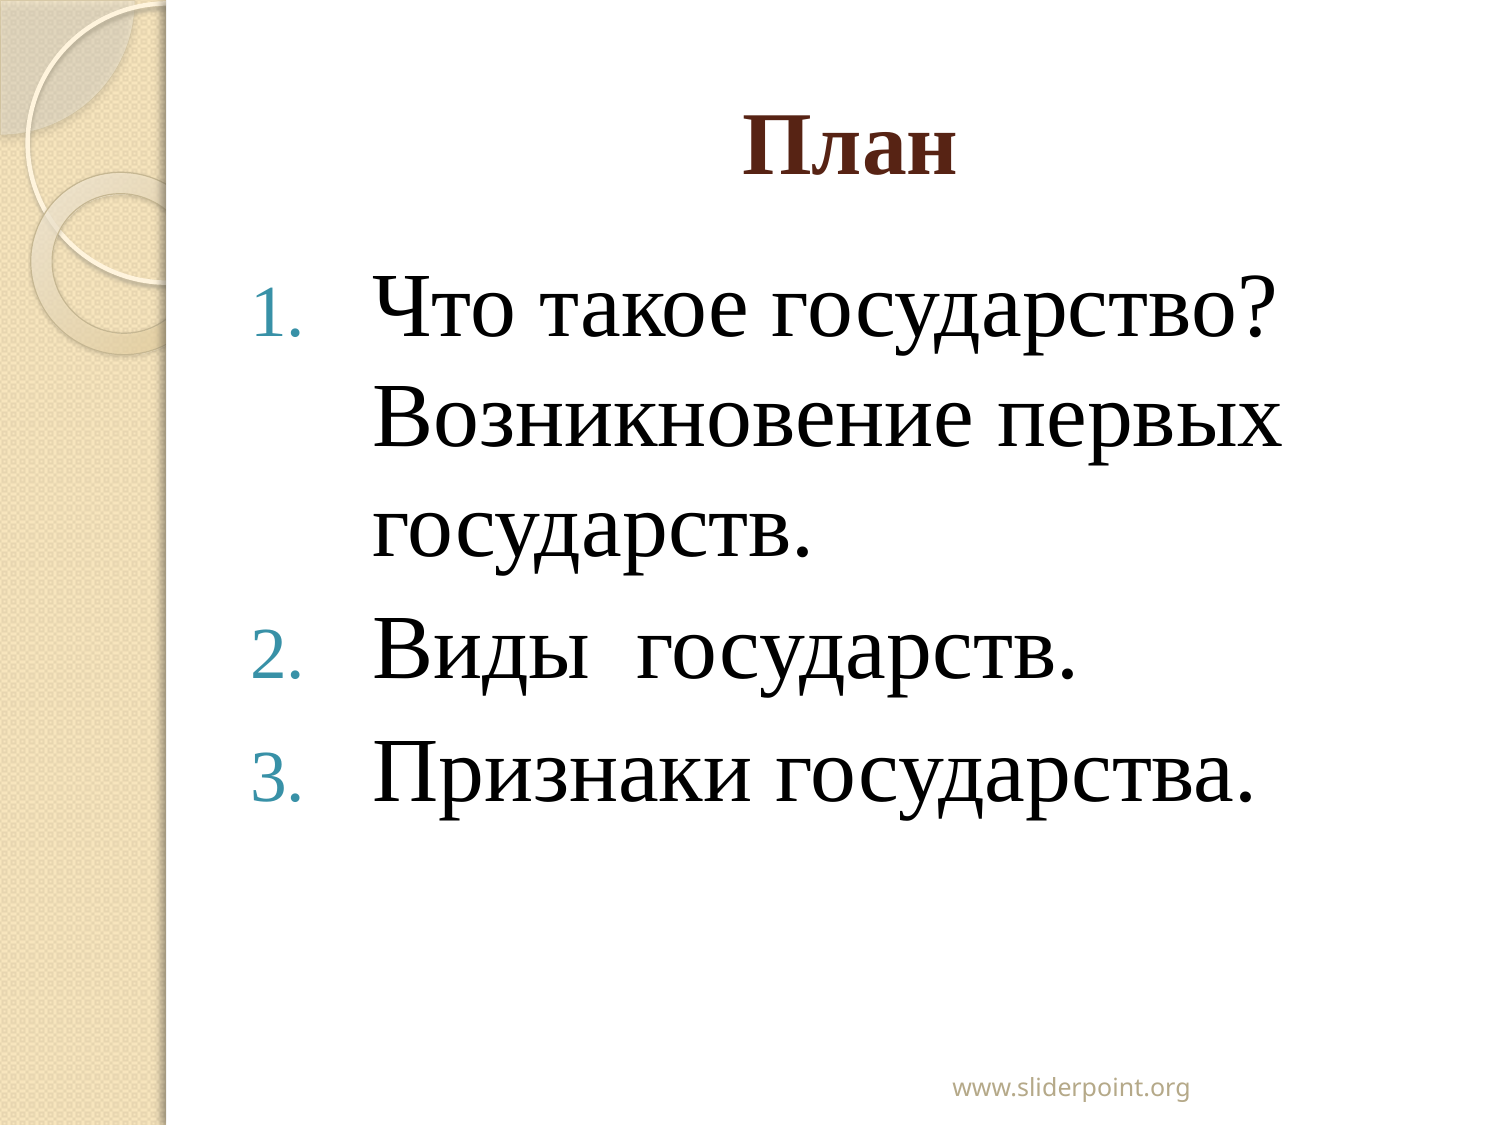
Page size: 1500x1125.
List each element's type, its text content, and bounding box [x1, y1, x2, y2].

list Что такое государство? Возникновение первых государств. Виды государств. Признаки государства. [235, 237, 1466, 1025]
footer www.sliderpoint.org [937, 1034, 1413, 1113]
title План [235, 45, 1466, 233]
